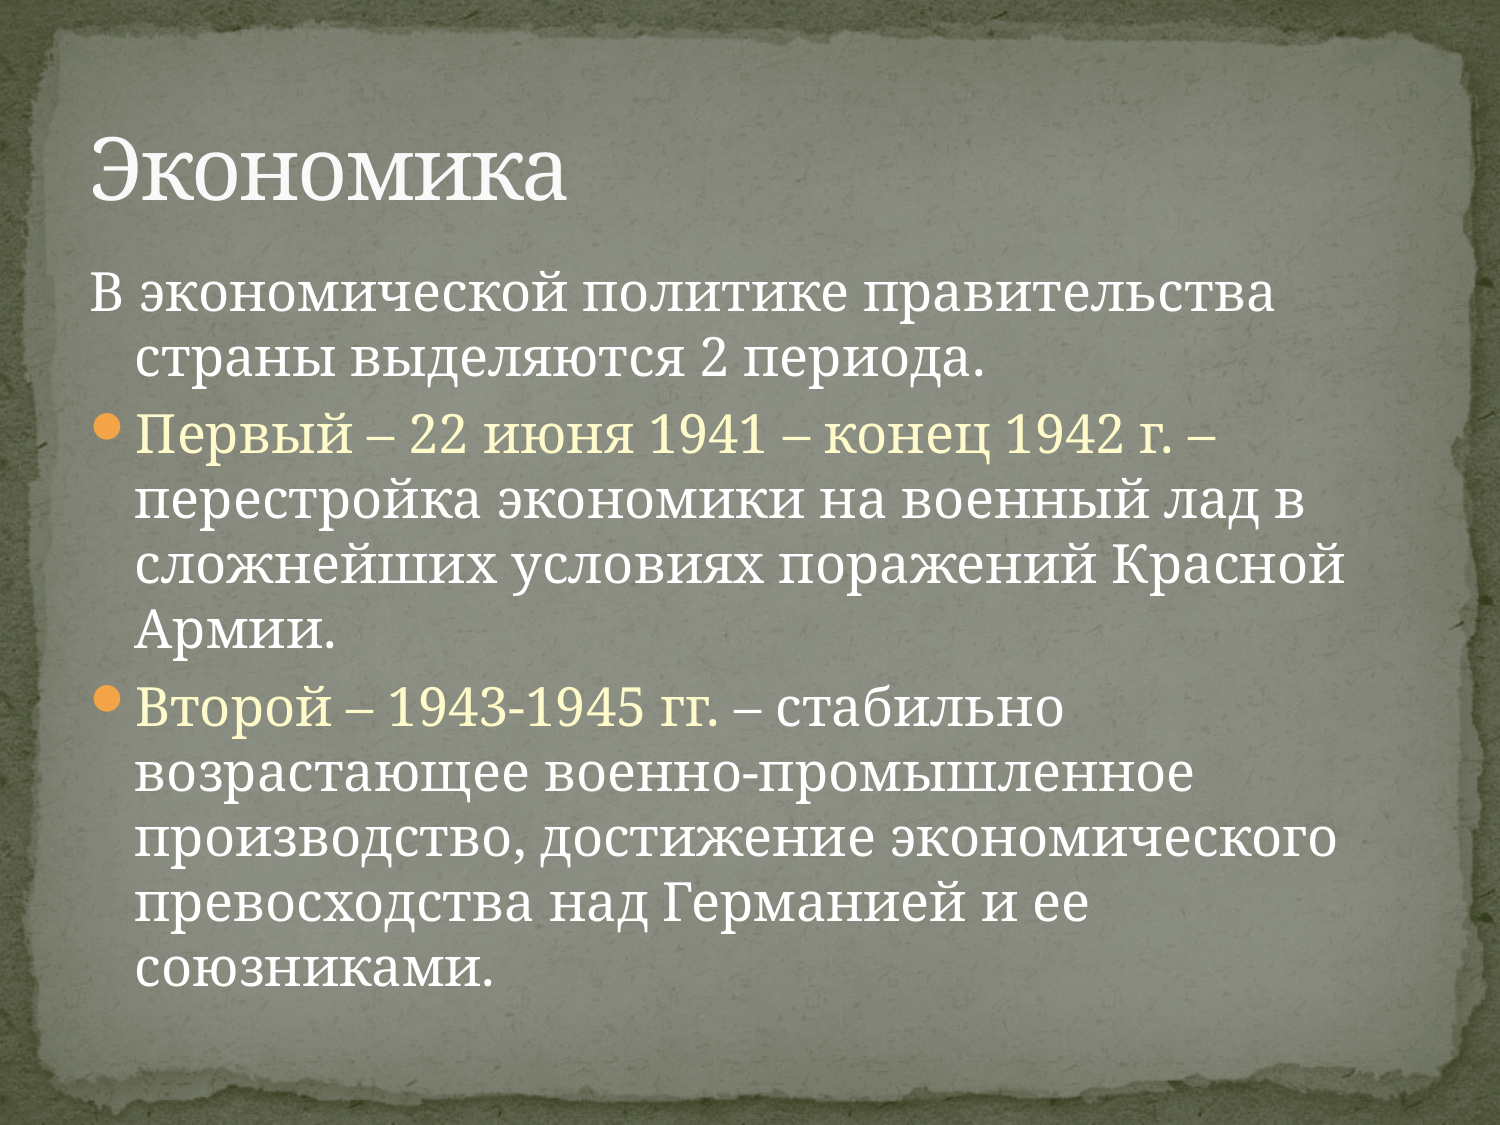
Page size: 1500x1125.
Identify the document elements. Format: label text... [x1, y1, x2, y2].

title Экономика [74, 24, 1425, 225]
list В экономической политике правительства страны выделяются 2 периода. Первый – 22 июня 1941 – конец 1942 г. – перестройка экономики на военный лад в сложнейших условиях поражений Красной Армии. Второй – 1943-1945 гг. – стабильно возрастающее военно-промышленное производство, достижение экономического превосходства над Германией и ее союзниками. [75, 249, 1425, 1000]
